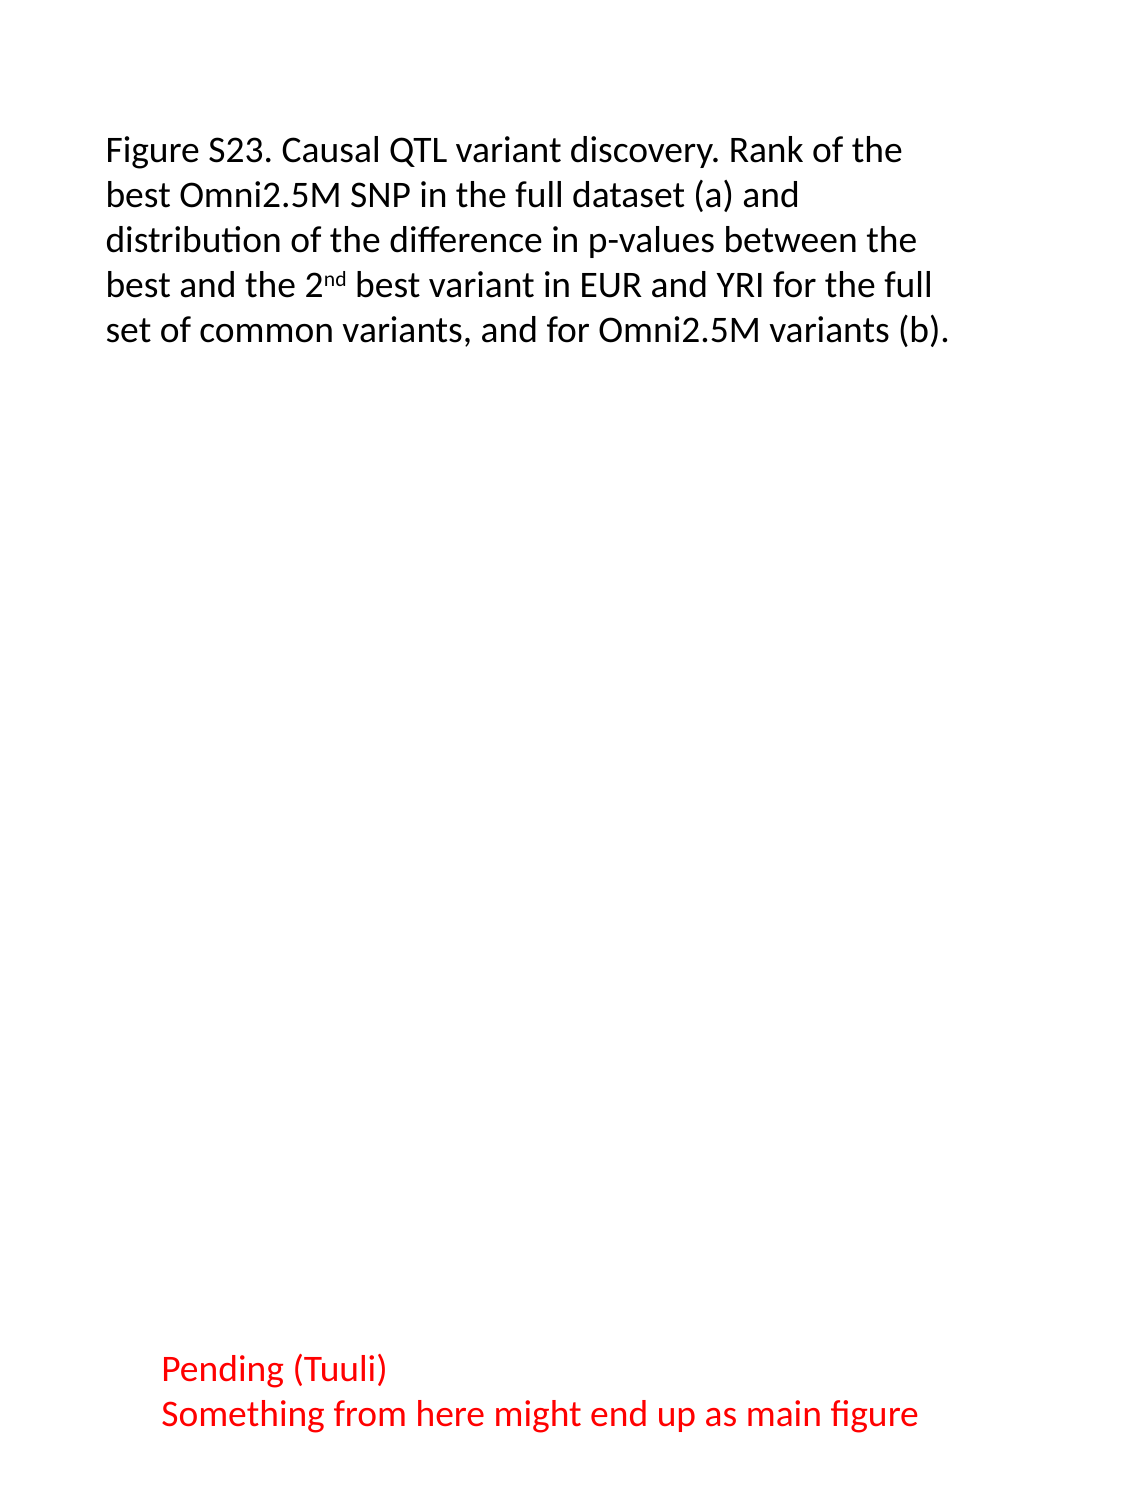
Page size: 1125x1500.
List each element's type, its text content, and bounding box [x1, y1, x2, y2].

text_box Pending (Tuuli) Something from here might end up as main figure [146, 1336, 944, 1442]
text_box Figure S23. Causal QTL variant discovery. Rank of the best Omni2.5M SNP in the full dataset (a) and distribution of the difference in p-values between the best and the 2nd best variant in EUR and YRI for the full set of common variants, and for Omni2.5M variants (b). [90, 117, 984, 358]
